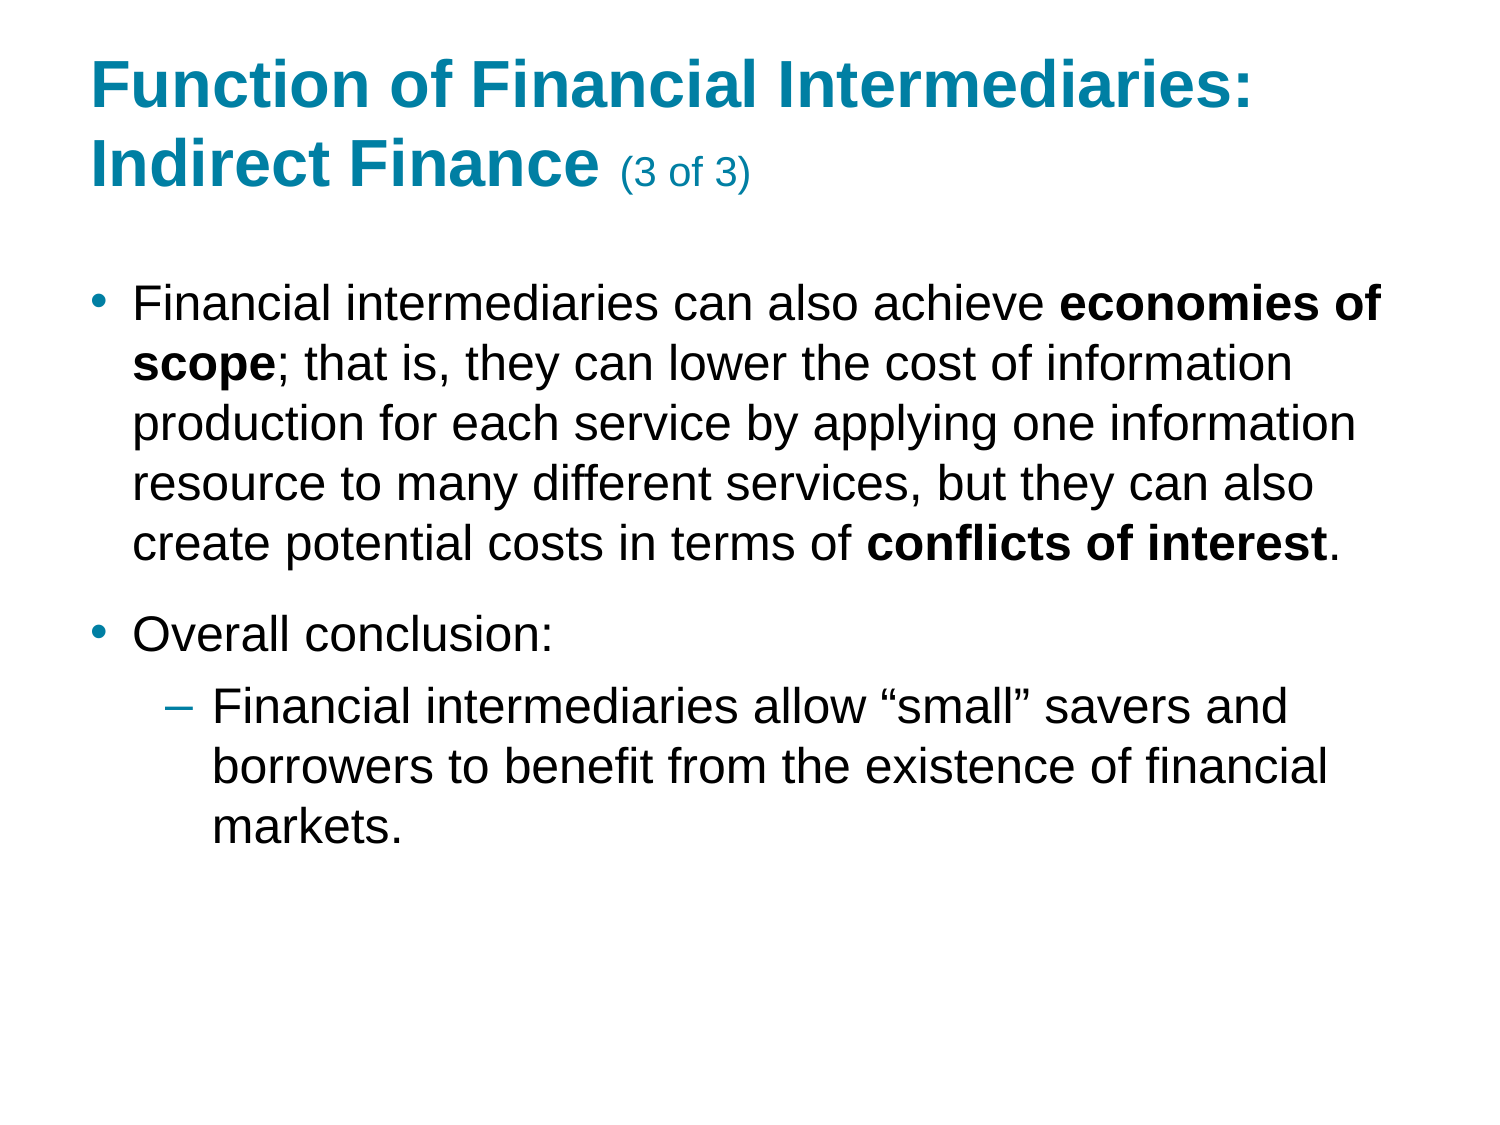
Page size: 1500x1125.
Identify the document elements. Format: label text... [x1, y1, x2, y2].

title Function of Financial Intermediaries: Indirect Finance (3 of 3) [75, 35, 1425, 216]
list Financial intermediaries can also achieve economies of scope; that is, they can lower the cost of information production for each service by applying one information resource to many different services, but they can also create potential costs in terms of conflicts of interest. Overall conclusion: Financial intermediaries allow “small” savers and borrowers to benefit from the existence of financial markets. [75, 255, 1450, 1021]
